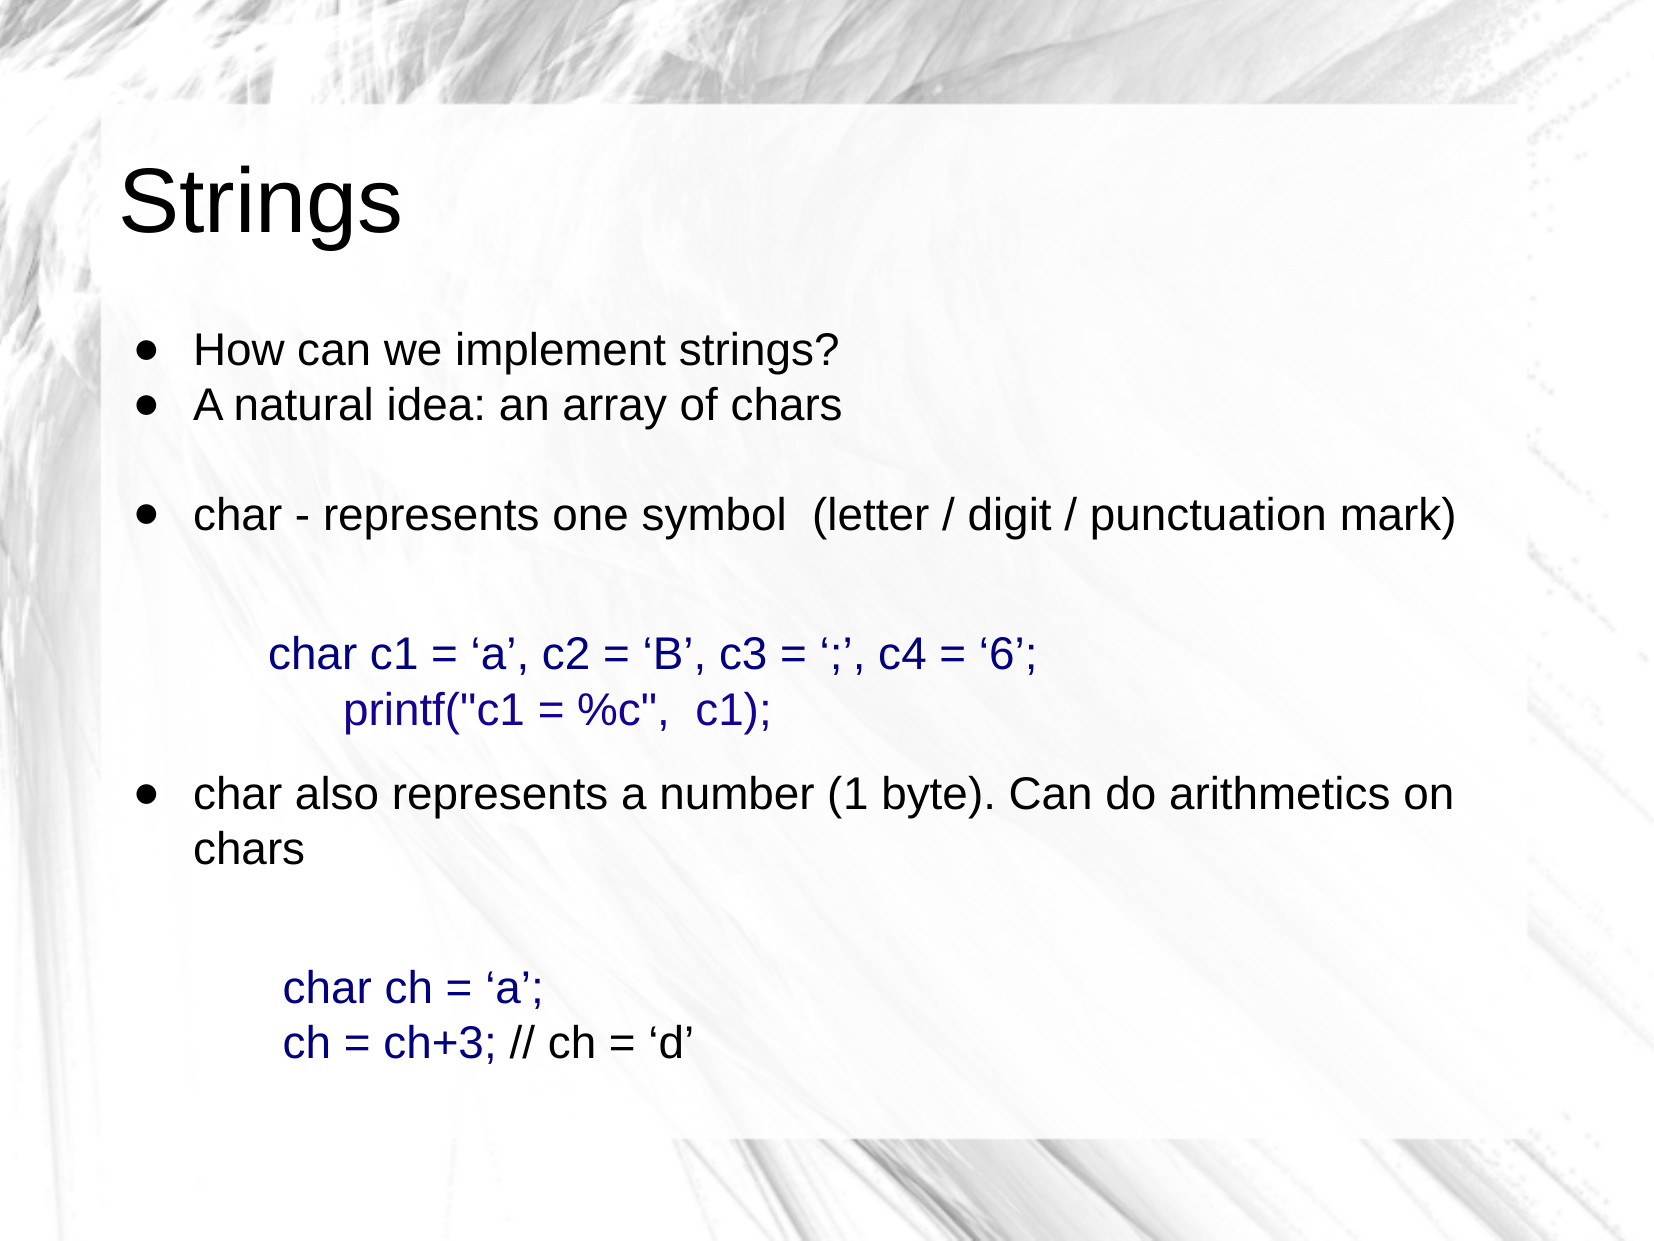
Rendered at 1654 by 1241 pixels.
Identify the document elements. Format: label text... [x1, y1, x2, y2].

title Strings [118, 93, 1506, 299]
list How can we implement strings? A natural idea: an array of chars char - represents one symbol (letter / digit / punctuation mark) char c1 = ‘a’, c2 = ‘B’, c3 = ‘;’, c4 = ‘6’; printf("c1 = %c", c1); char also represents a number (1 byte). Can do arithmetics on chars char ch = ‘a’; ch = ch+3; // ch = ‘d’ [118, 319, 1571, 1109]
picture [0, 0, 1654, 1241]
